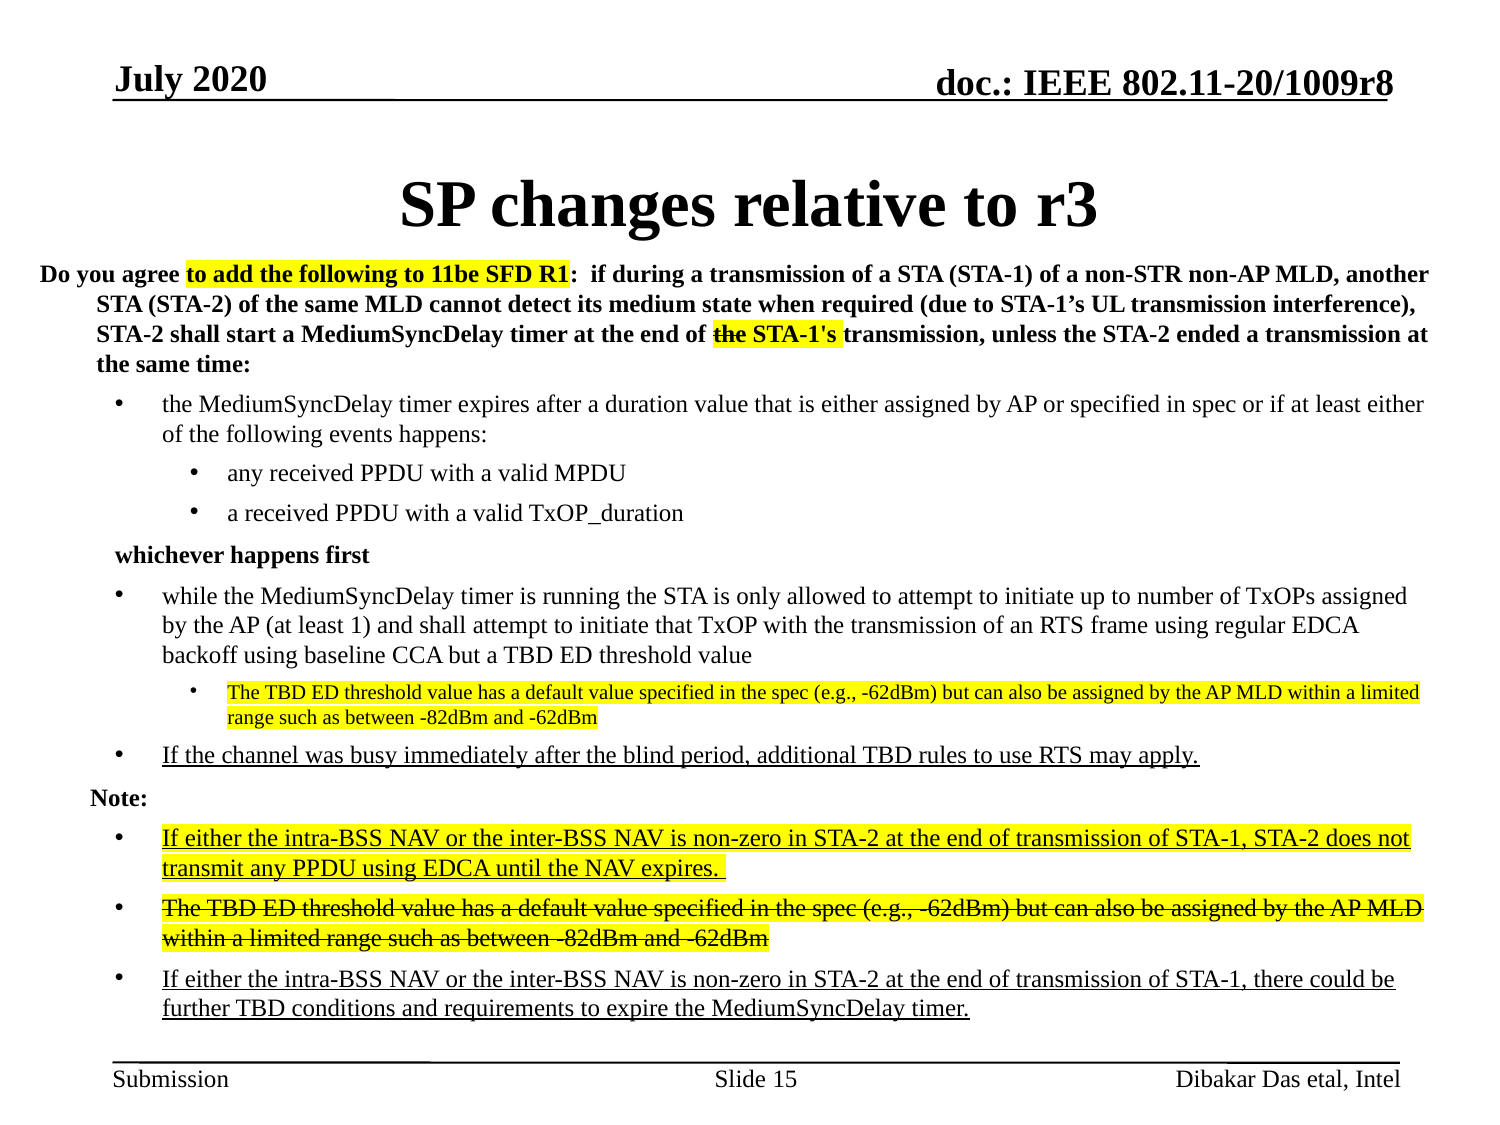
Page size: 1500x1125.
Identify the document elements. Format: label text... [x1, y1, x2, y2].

slide_number Slide 15 [712, 1061, 800, 1123]
list Do you agree to add the following to 11be SFD R1: if during a transmission of a STA (STA-1) of a non-STR non-AP MLD, another STA (STA-2) of the same MLD cannot detect its medium state when required (due to STA-1’s UL transmission interference), STA-2 shall start a MediumSyncDelay timer at the end of the STA-1's transmission, unless the STA-2 ended a transmission at the same time: the MediumSyncDelay timer expires after a duration value that is either assigned by AP or specified in spec or if at least either of the following events happens: any received PPDU with a valid MPDU a received PPDU with a valid TxOP_duration whichever happens first while the MediumSyncDelay timer is running the STA is only allowed to attempt to initiate up to number of TxOPs assigned by the AP (at least 1) and shall attempt to initiate that TxOP with the transmission of an RTS frame using regular EDCA backoff using baseline CCA but a TBD ED threshold value The TBD ED threshold value has a default value specified in the spec (e.g., -62dBm) but can also be assigned by the AP MLD within a limited range such as between -82dBm and -62dBm If the channel was busy immediately after the blind period, additional TBD rules to use RTS may apply. Note: If either the intra-BSS NAV or the inter-BSS NAV is non-zero in STA-2 at the end of transmission of STA-1, STA-2 does not transmit any PPDU using EDCA until the NAV expires. The TBD ED threshold value has a default value specified in the spec (e.g., -62dBm) but can also be assigned by the AP MLD within a limited range such as between -82dBm and -62dBm If either the intra-BSS NAV or the inter-BSS NAV is non-zero in STA-2 at the end of transmission of STA-1, there could be further TBD conditions and requirements to expire the MediumSyncDelay timer. [24, 249, 1451, 925]
title SP changes relative to r3 [112, 112, 1388, 249]
footer Dibakar Das etal, Intel [878, 1061, 1402, 1093]
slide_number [114, 54, 423, 100]
